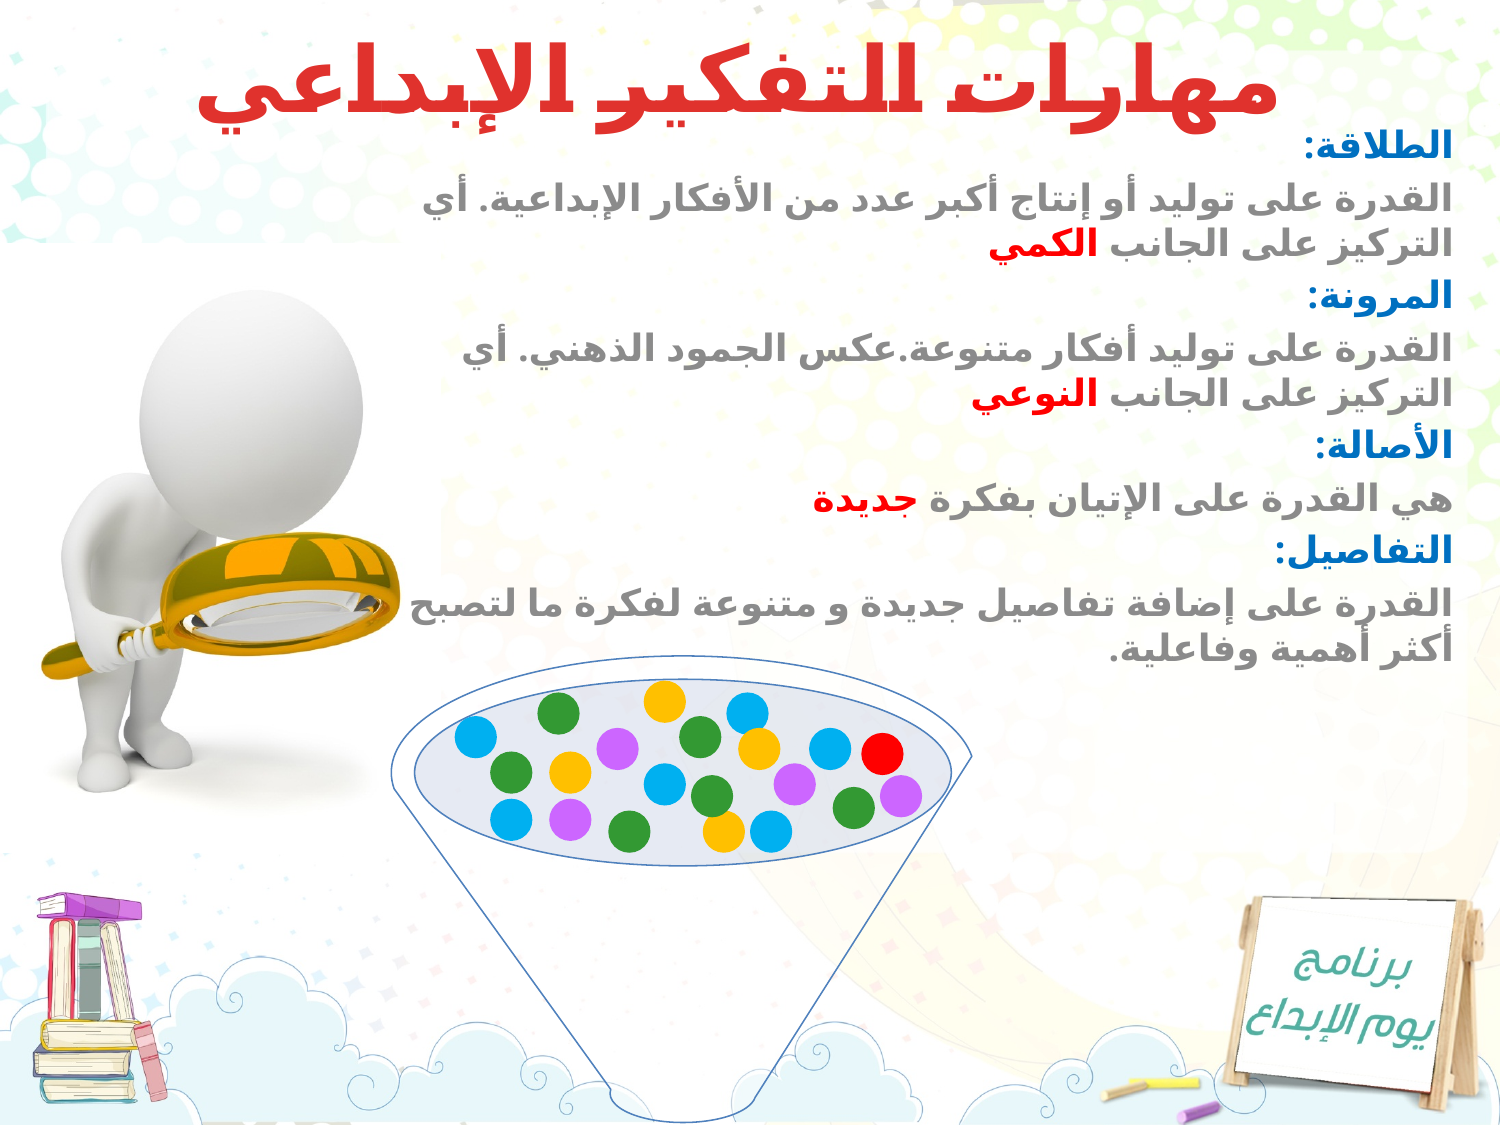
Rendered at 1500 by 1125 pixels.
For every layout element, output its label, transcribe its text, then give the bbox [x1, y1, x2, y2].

picture [0, 0, 1500, 1125]
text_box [182, 651, 1184, 1125]
subtitle الطلاقة: القدرة على توليد أو إنتاج أكبر عدد من الأفكار الإبداعية. أي التركيز على الجانب الكمي المرونة: القدرة على توليد أفكار متنوعة.عكس الجمود الذهني. أي التركيز على الجانب النوعي الأصالة: هي القدرة على الإتيان بفكرة جديدة التفاصيل: القدرة على إضافة تفاصيل جديدة و متنوعة لفكرة ما لتصبح أكثر أهمية وفاعلية. [360, 113, 1470, 402]
title مهارات التفكير الإبداعي [100, 0, 1376, 197]
